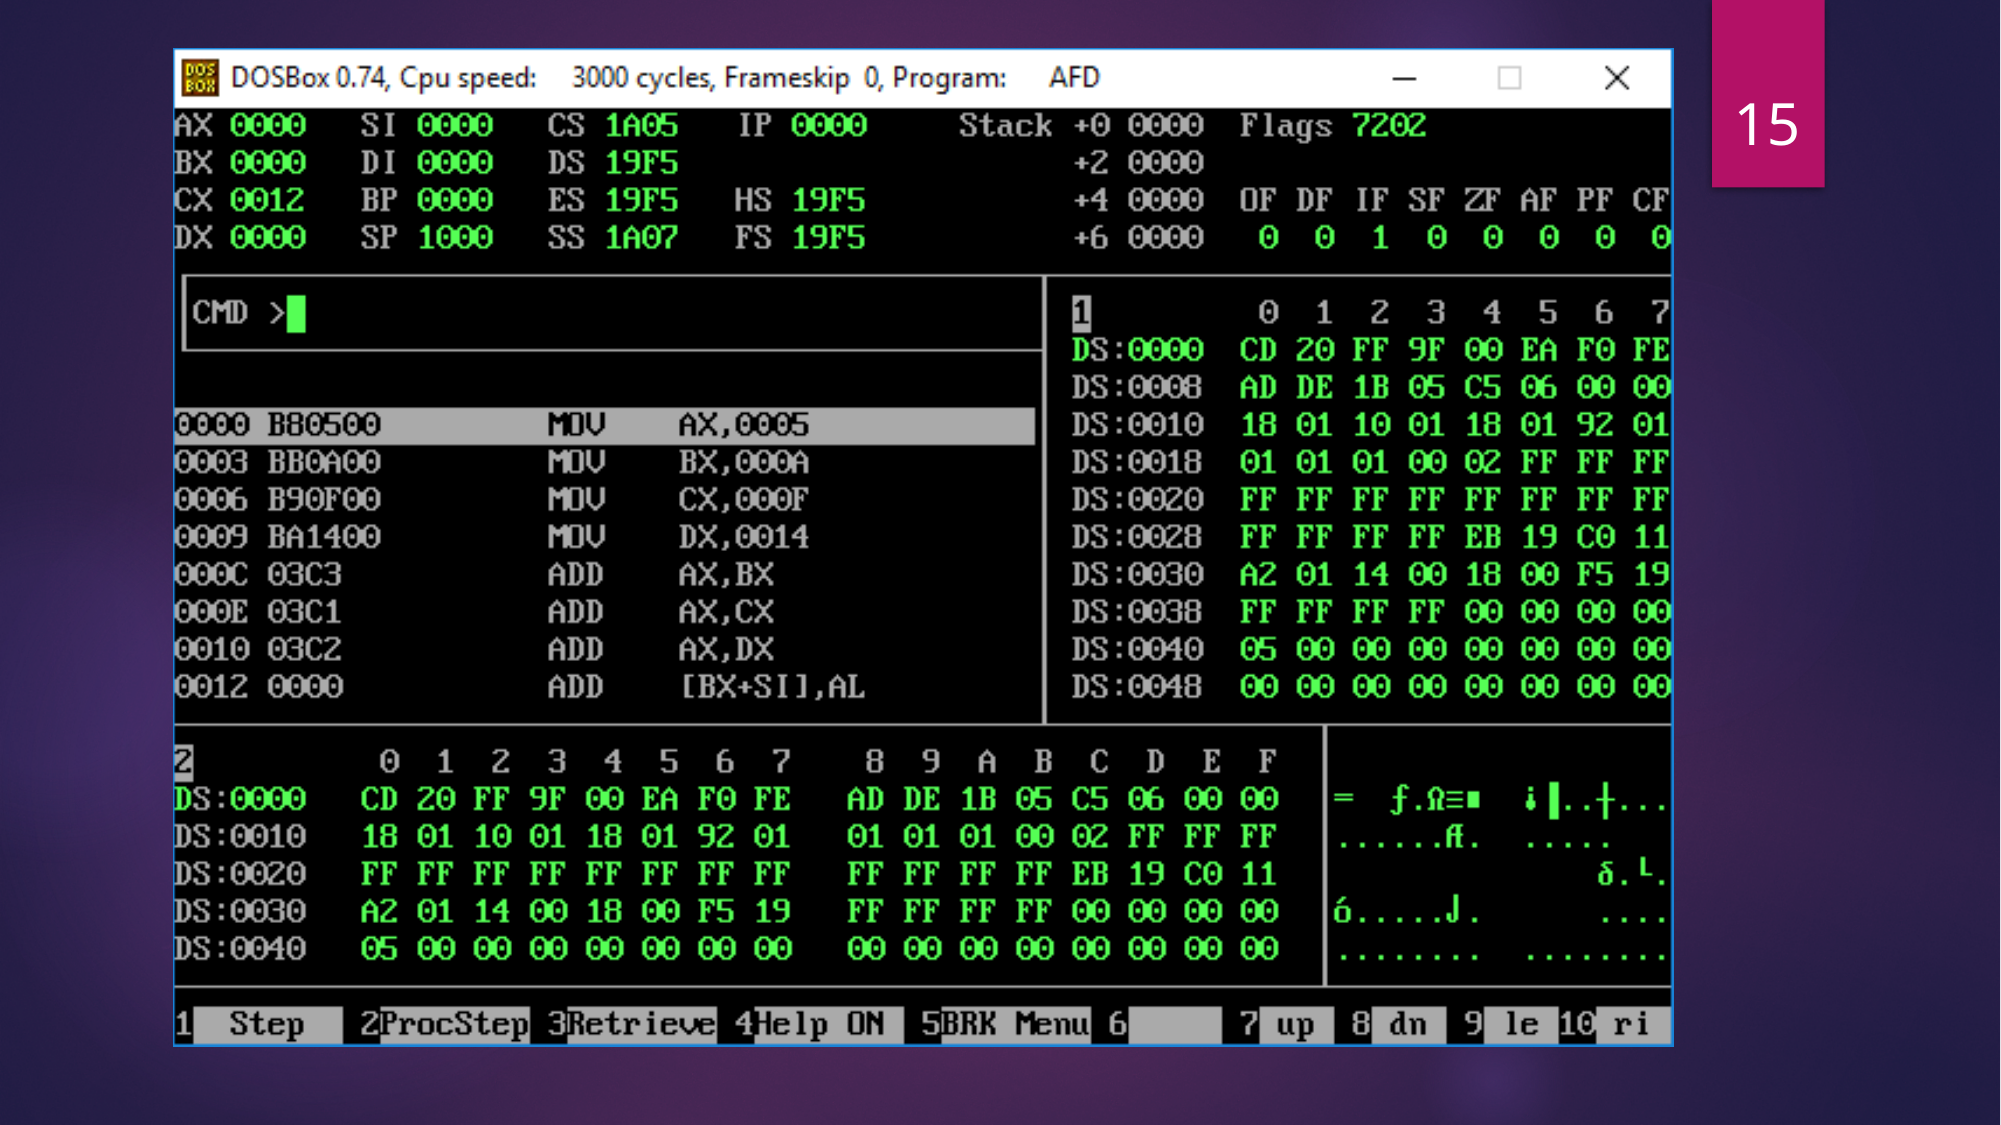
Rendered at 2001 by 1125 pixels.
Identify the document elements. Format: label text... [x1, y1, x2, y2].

picture [0, 0, 1674, 1125]
slide_number 15 [1698, 48, 1836, 175]
